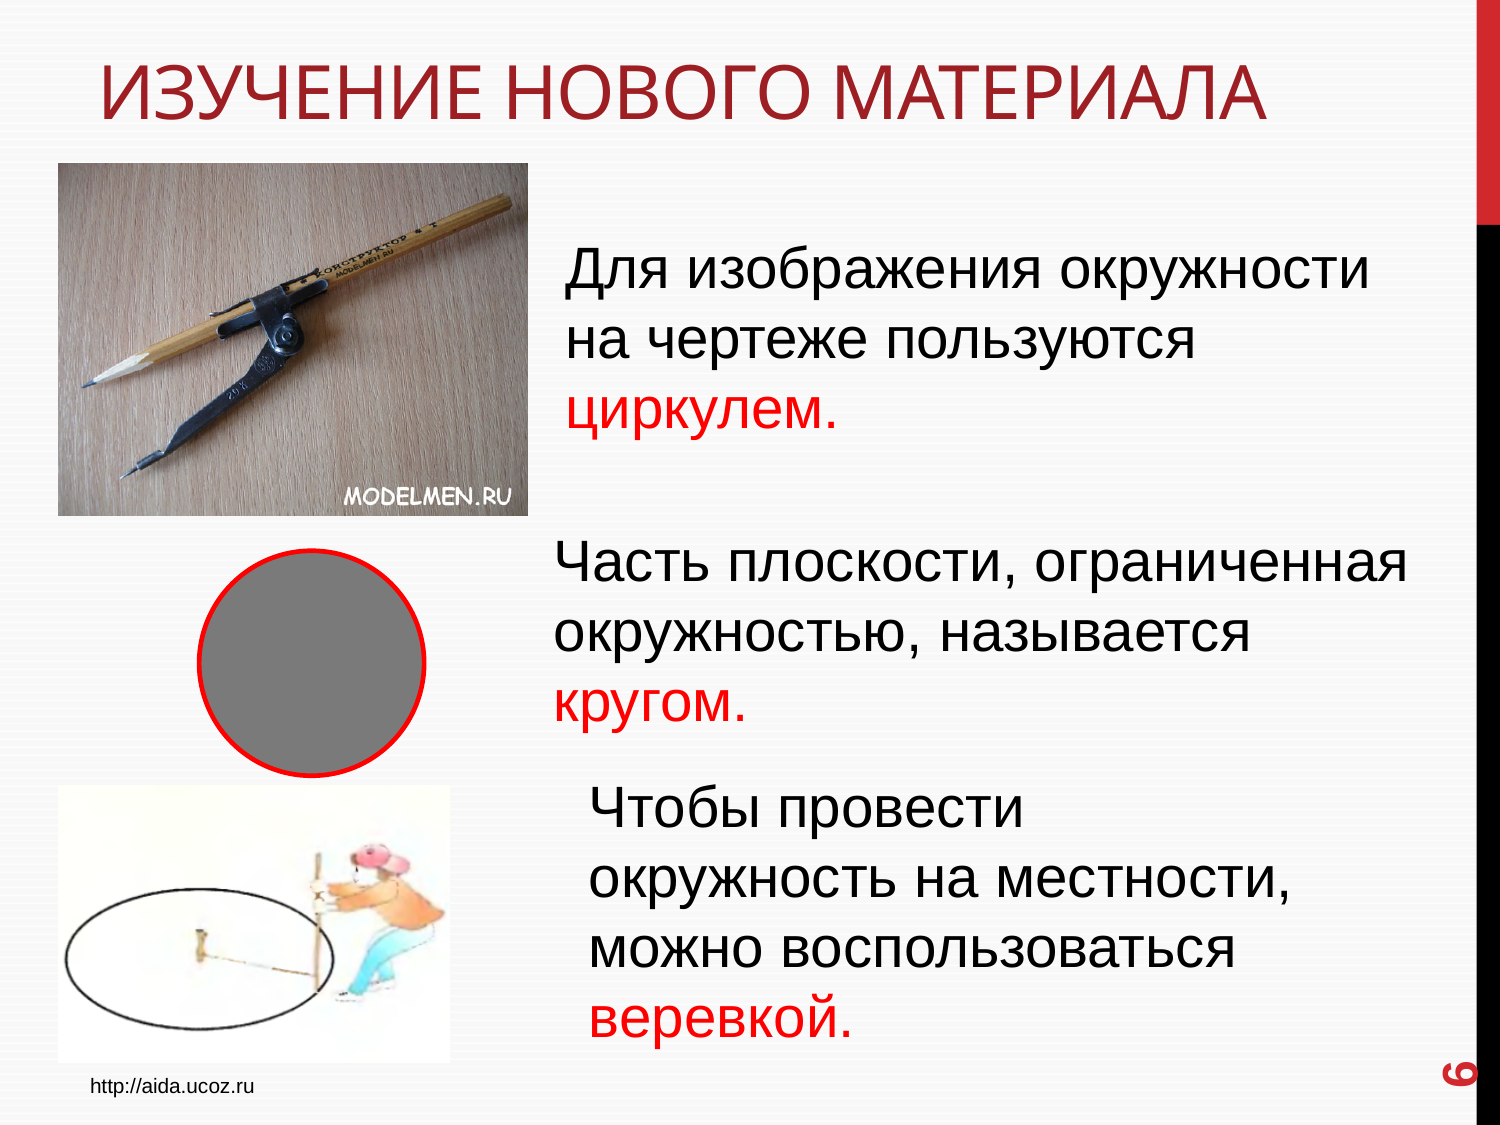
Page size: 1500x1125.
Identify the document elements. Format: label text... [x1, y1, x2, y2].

footer http://aida.ucoz.ru [75, 1065, 638, 1112]
title Изучение нового материала [82, 23, 1432, 143]
slide_number 6 [1427, 887, 1488, 1104]
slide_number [458, 1012, 638, 1063]
text_box Для изображения окружности на чертеже пользуются циркулем. [550, 222, 1395, 448]
text_box Часть плоскости, ограниченная окружностью, называется кругом. [539, 515, 1465, 741]
picture [57, 784, 450, 1064]
text_box [196, 548, 427, 779]
text_box Чтобы провести окружность на местности, можно воспользоваться веревкой. [574, 761, 1348, 1057]
picture [57, 163, 528, 517]
